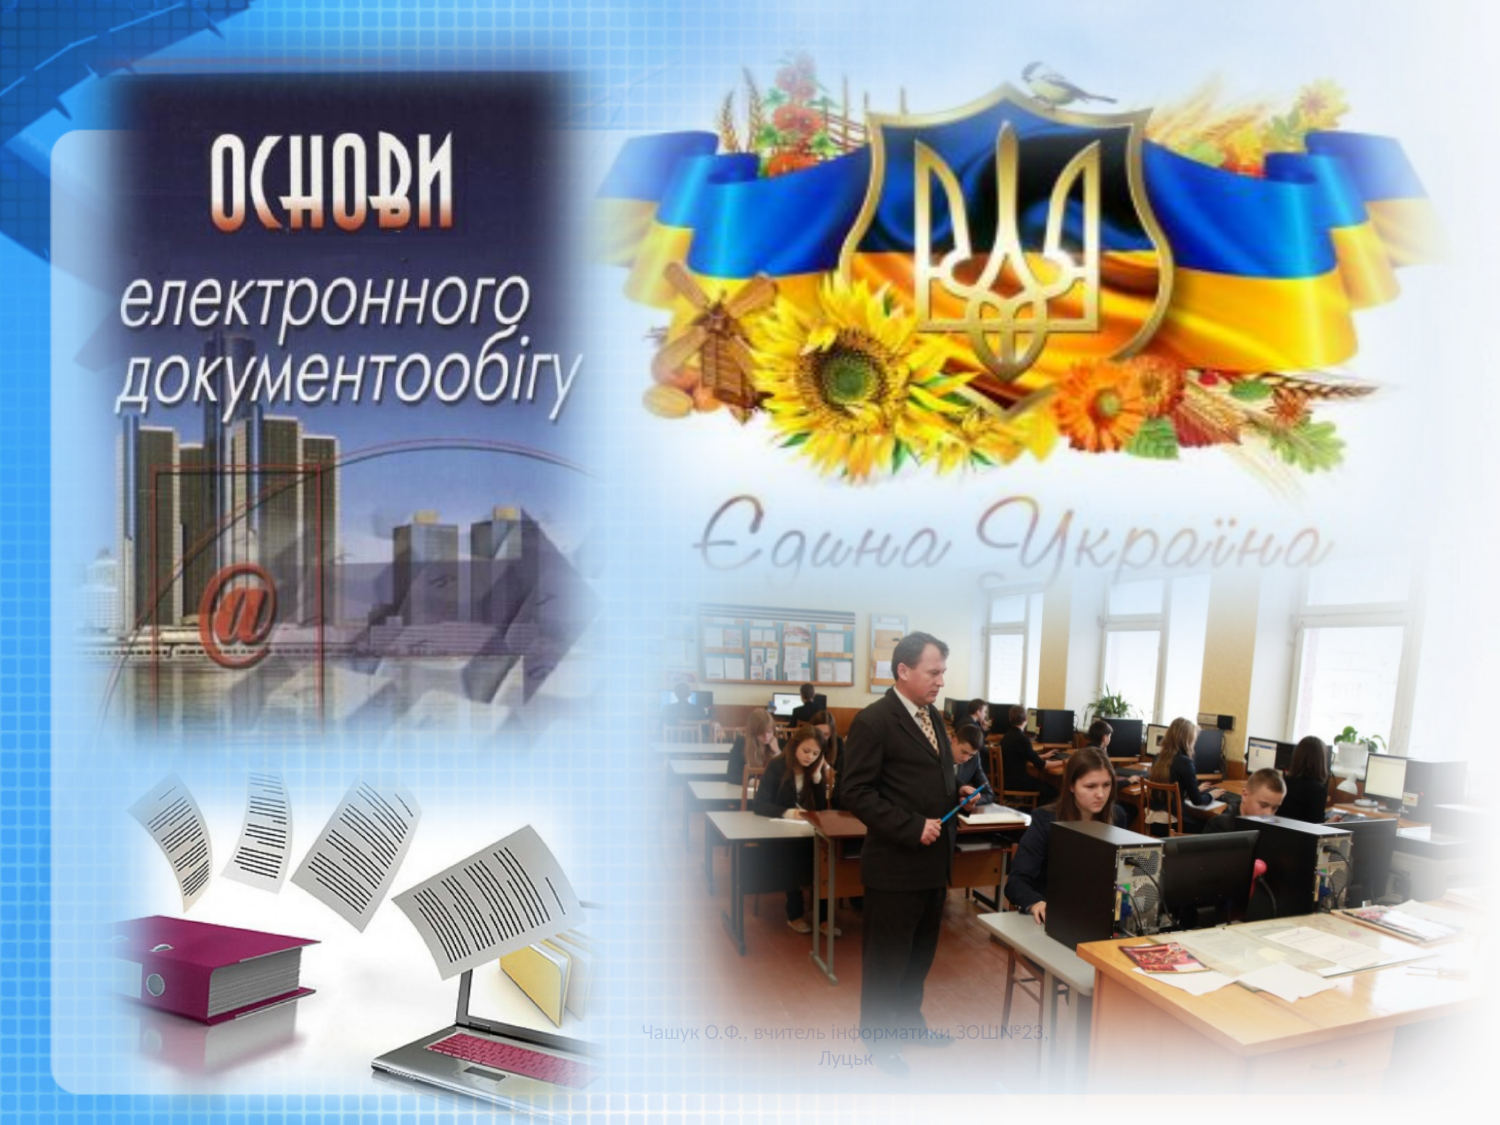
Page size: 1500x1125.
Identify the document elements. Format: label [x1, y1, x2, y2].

picture [0, 0, 1500, 1125]
text_box [619, 5, 1500, 1125]
